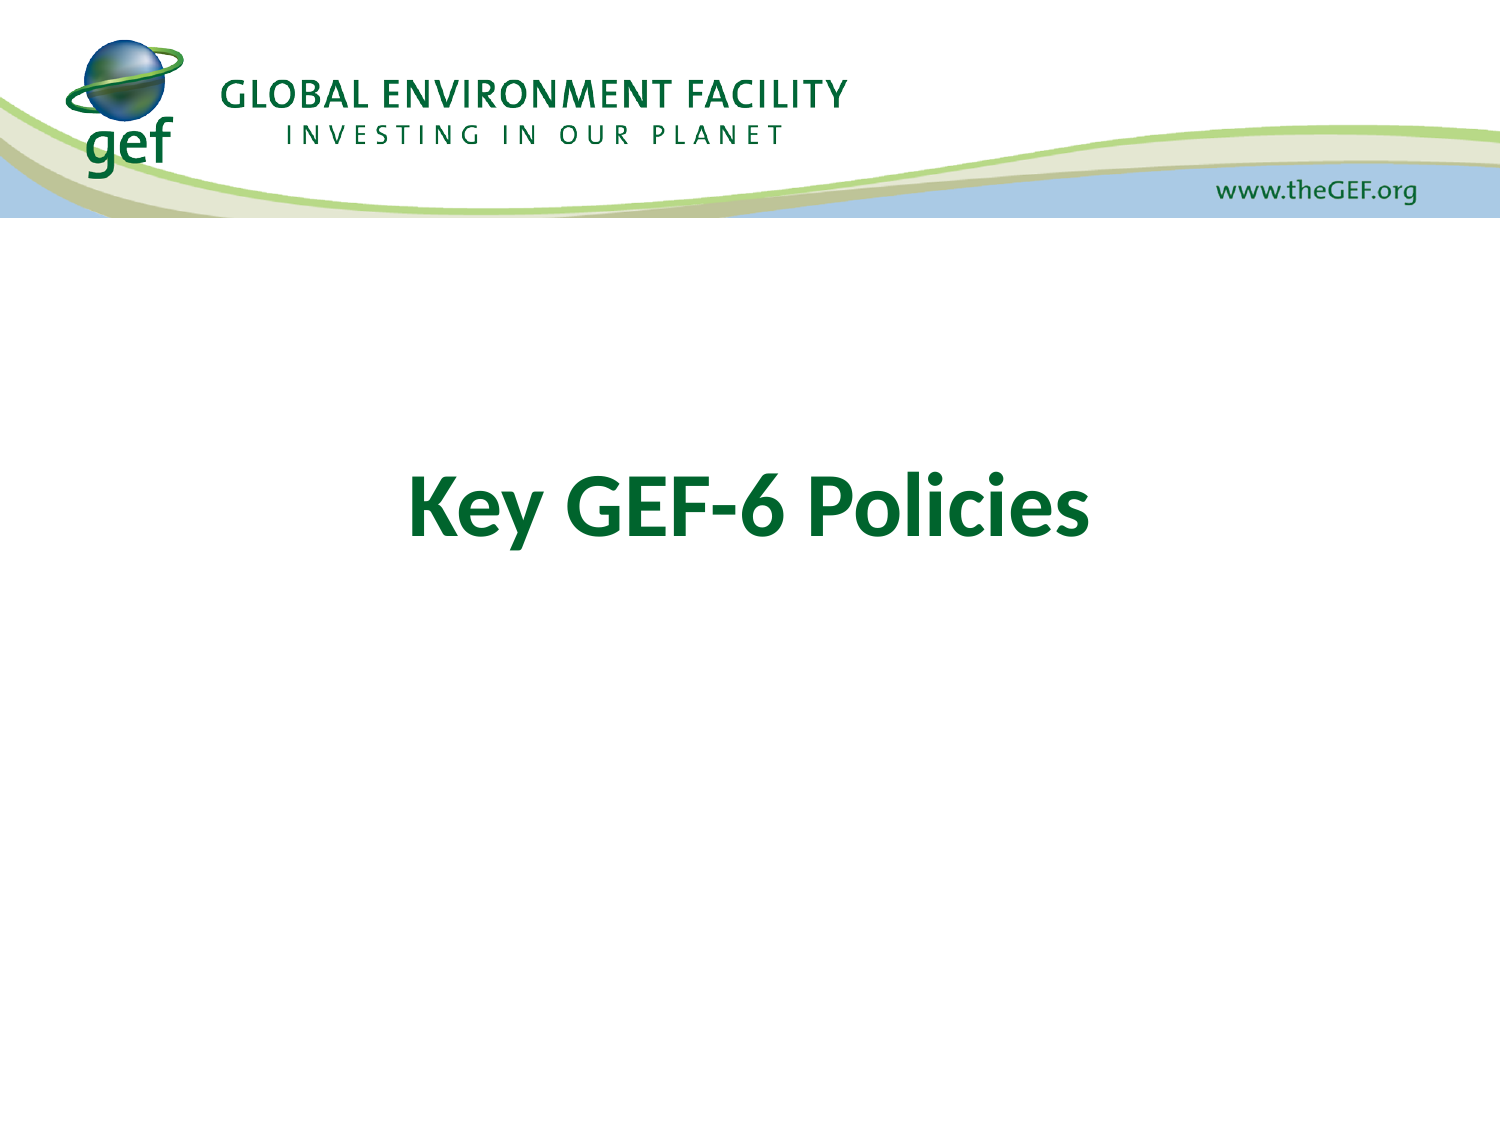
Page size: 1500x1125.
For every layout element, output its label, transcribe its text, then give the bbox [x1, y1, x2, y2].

title Key GEF-6 Policies [74, 337, 1426, 663]
picture [0, 12, 1500, 218]
